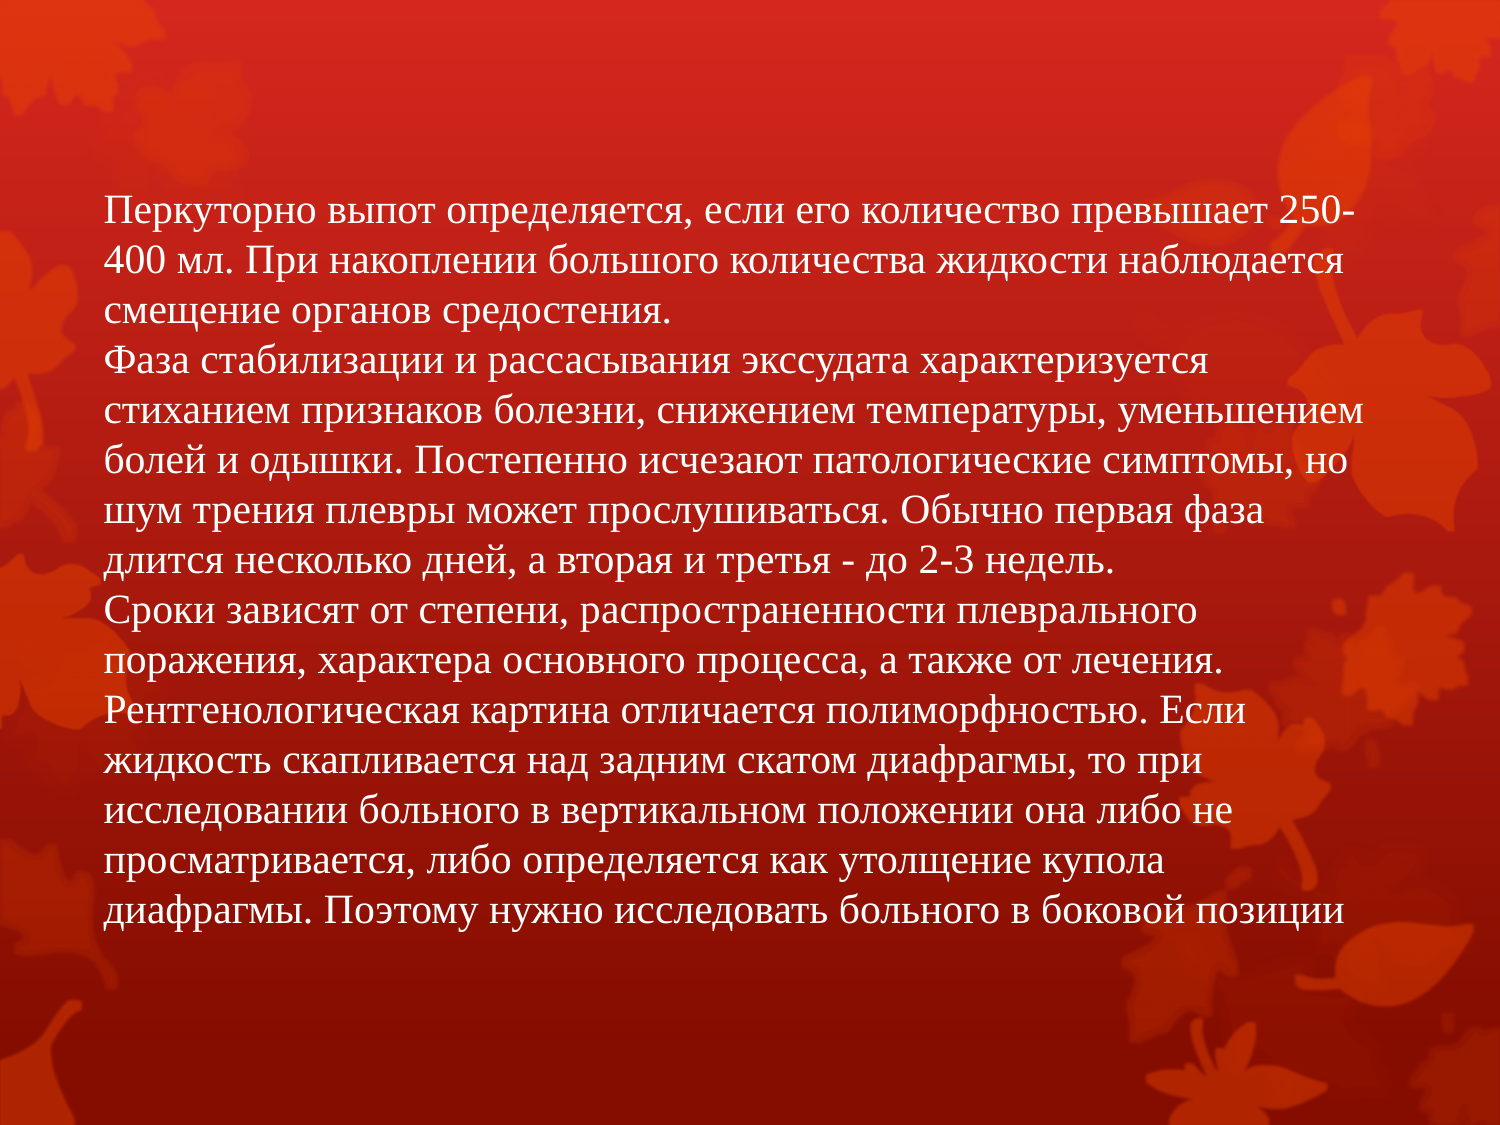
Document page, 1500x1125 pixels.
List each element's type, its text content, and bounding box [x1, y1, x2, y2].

title Перкуторно выпот определяется, если его количество превышает 250-400 мл. При накоплении большого количества жидкости наблюдается смещение органов средостения. Фаза стабилизации и рассасывания экссудата характеризуется стиханием признаков болезни, снижением температуры, уменьшением болей и одышки. Постепенно исчезают патологические симптомы, но шум трения плевры может прослушиваться. Обычно первая фаза длится несколько дней, а вторая и третья - до 2-3 недель. Сроки зависят от степени, распространенности плеврального поражения, характера основного процесса, а также от лечения. Рентгенологическая картина отличается полиморфностью. Если жидкость скапливается над задним скатом диафрагмы, то при исследовании больного в вертикальном положении она либо не просматривается, либо определяется как утолщение купола диафрагмы. Поэтому нужно исследовать больного в боковой позиции [88, 66, 1400, 1047]
